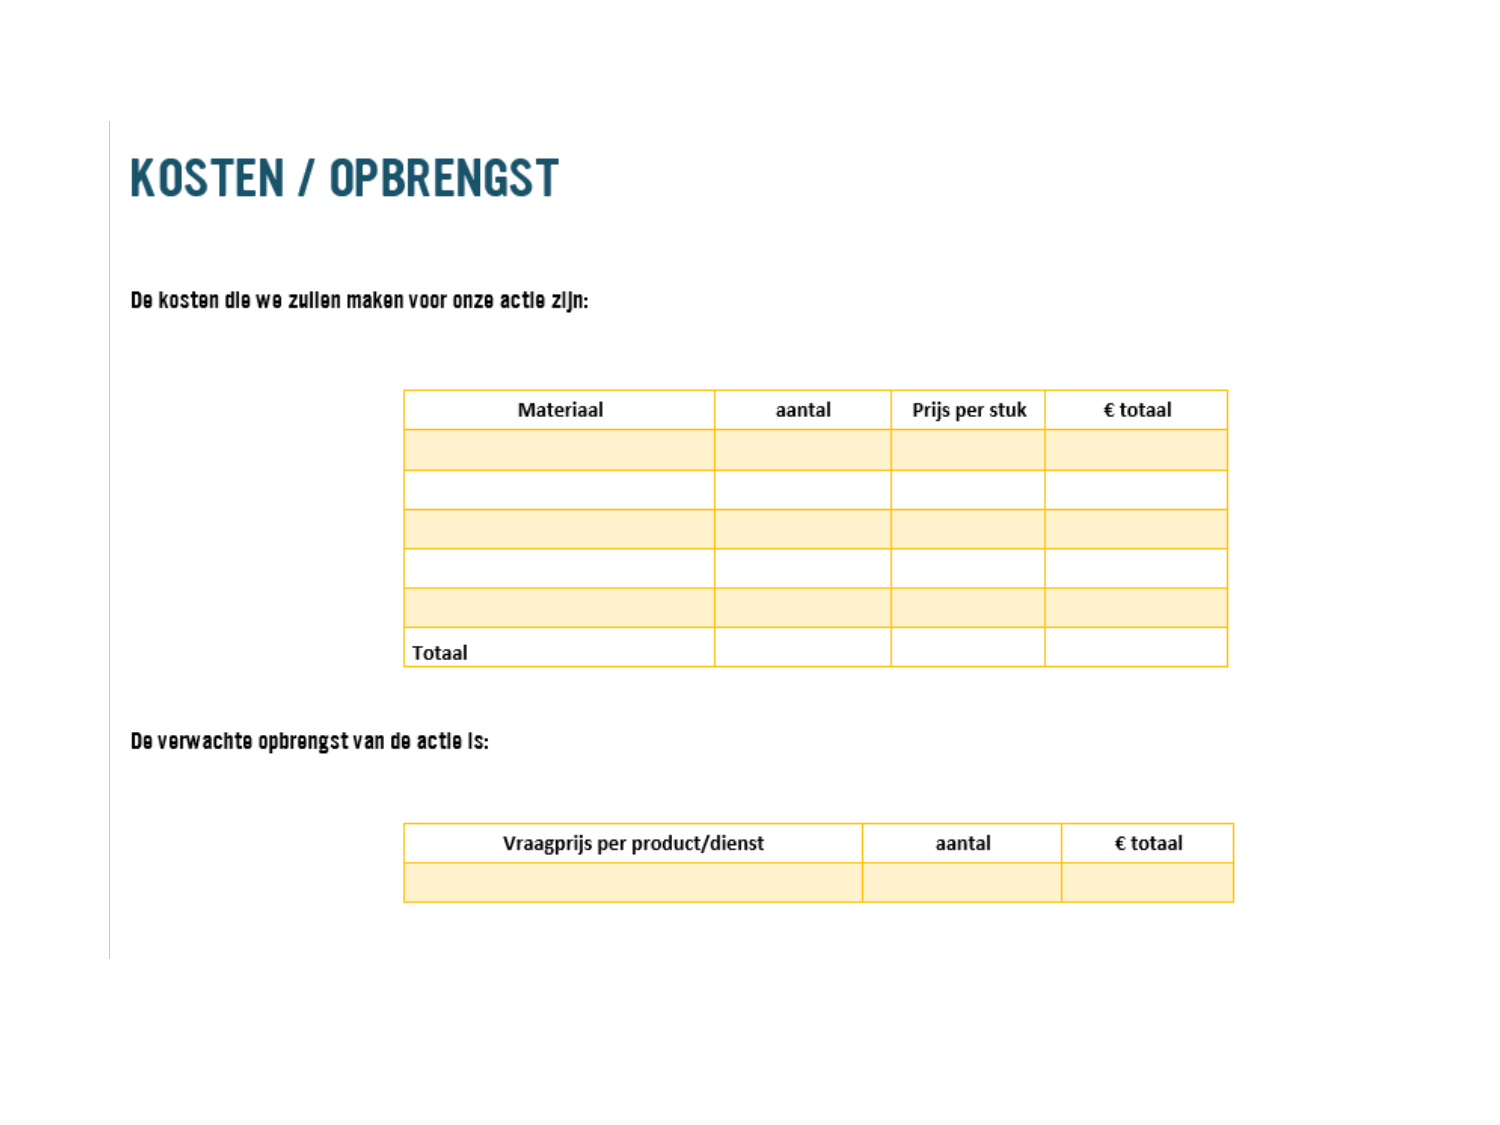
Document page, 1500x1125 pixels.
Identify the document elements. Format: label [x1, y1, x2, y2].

picture [108, 121, 1500, 959]
